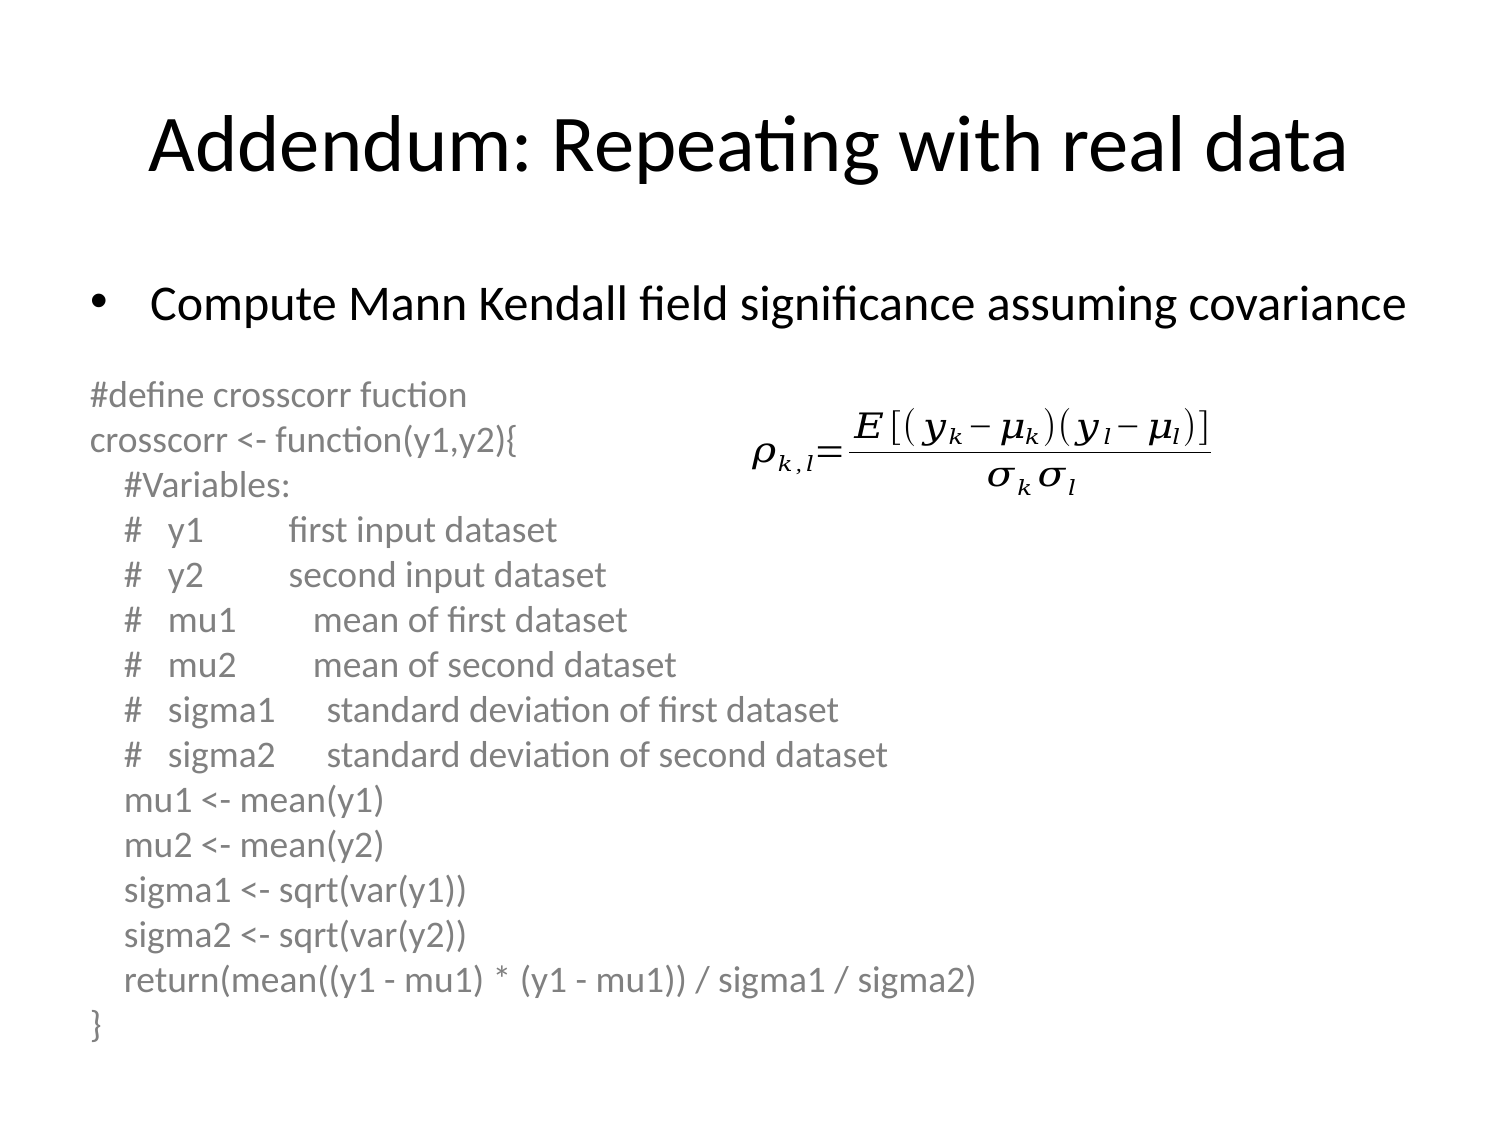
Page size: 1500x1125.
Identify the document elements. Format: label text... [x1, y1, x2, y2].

title Addendum: Repeating with real data [75, 45, 1425, 233]
text_box #define crosscorr fuction crosscorr <- function(y1,y2){ #Variables: # y1 first input dataset # y2 second input dataset # mu1 mean of first dataset # mu2 mean of second dataset # sigma1 standard deviation of first dataset # sigma2 standard deviation of second dataset mu1 <- mean(y1) mu2 <- mean(y2) sigma1 <- sqrt(var(y1)) sigma2 <- sqrt(var(y2)) return(mean((y1 - mu1) * (y1 - mu1)) / sigma1 / sigma2) } [75, 362, 1375, 1053]
list Compute Mann Kendall field significance assuming covariance [75, 262, 1425, 375]
